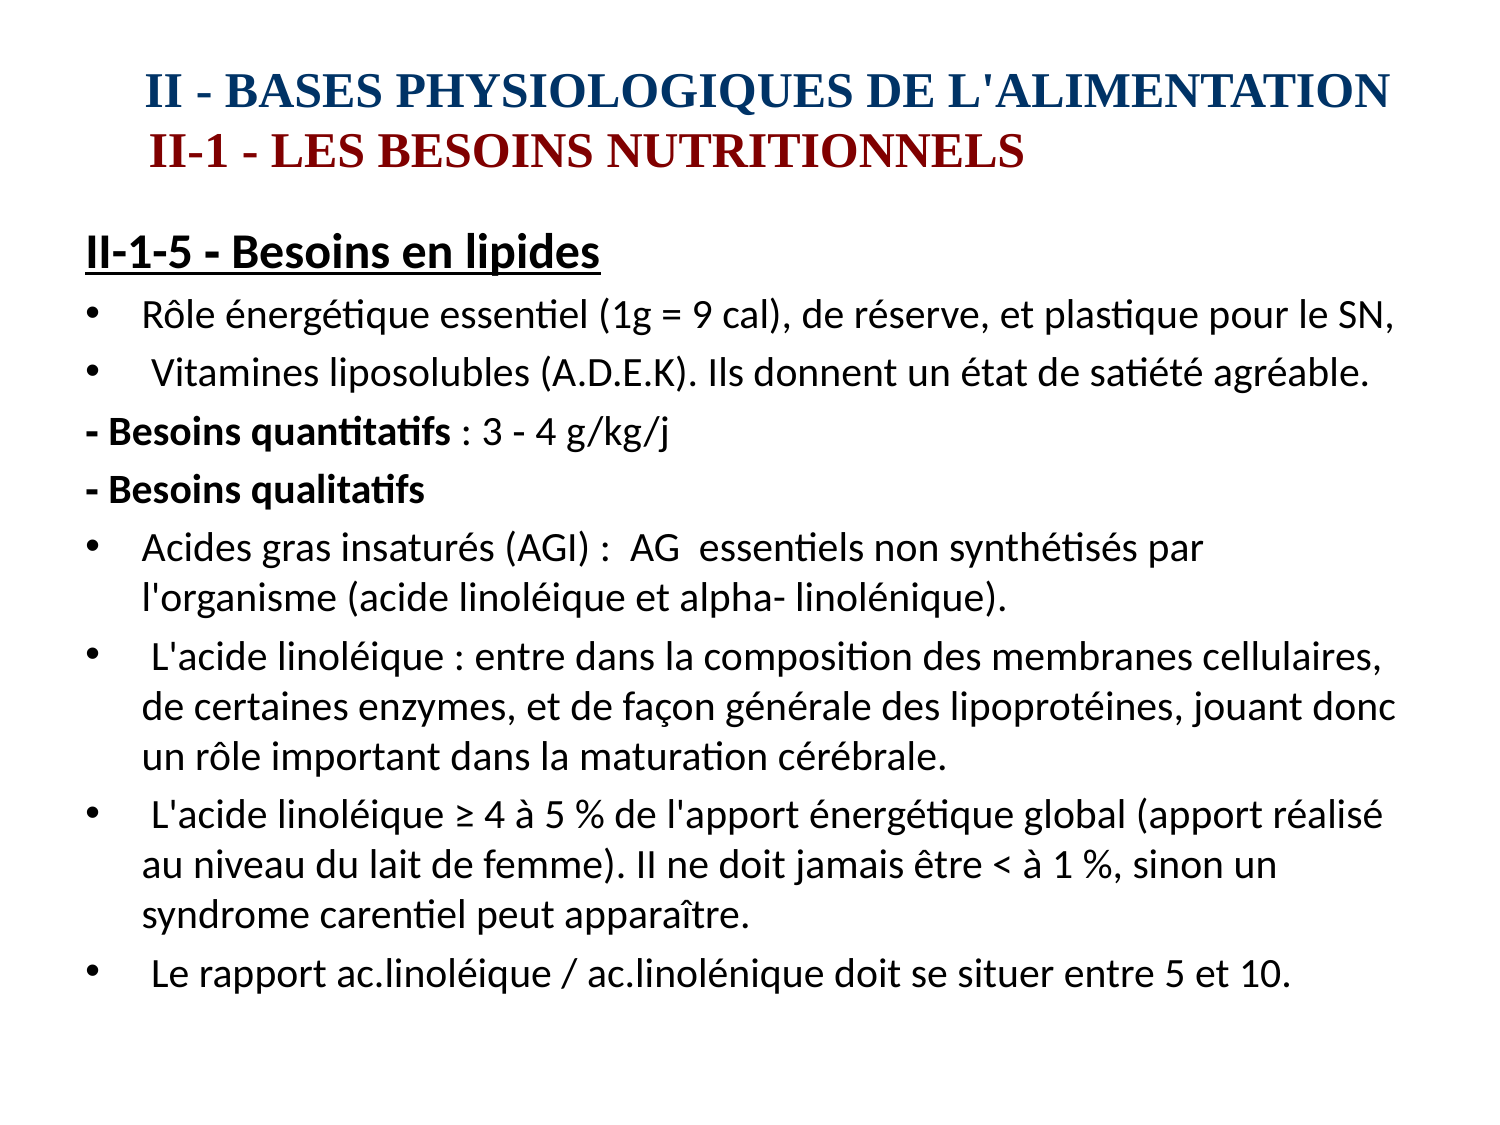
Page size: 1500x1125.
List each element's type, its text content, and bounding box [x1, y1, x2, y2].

title II ‑ BASES PHYSIOLOGIQUES DE L'ALIMENTATION II-1 ‑ LES BESOINS NUTRITIONNELS [58, 23, 1409, 212]
list II-1-5 ‑ Besoins en lipides Rôle énergétique essentiel (1g = 9 cal), de réserve, et plastique pour le SN, Vitamines liposolubles (A.D.E.K). Ils donnent un état de satiété agréable. ‑ Besoins quantitatifs : 3 ‑ 4 g/kg/j ‑ Besoins qualitatifs Acides gras insaturés (AGI) : AG essentiels non synthétisés par l'organisme (acide linoléique et alpha- linolénique). L'acide linoléique : entre dans la composition des membranes cellulaires, de certaines enzymes, et de façon générale des lipoprotéines, jouant donc un rôle important dans la maturation cérébrale. L'acide linoléique ≥ 4 à 5 % de l'apport énergétique global (apport réalisé au niveau du lait de femme). II ne doit jamais être < à 1 %, sinon un syndrome carentiel peut apparaître. Le rapport ac.linoléique / ac.linolénique doit se situer entre 5 et 10. [70, 210, 1421, 1067]
